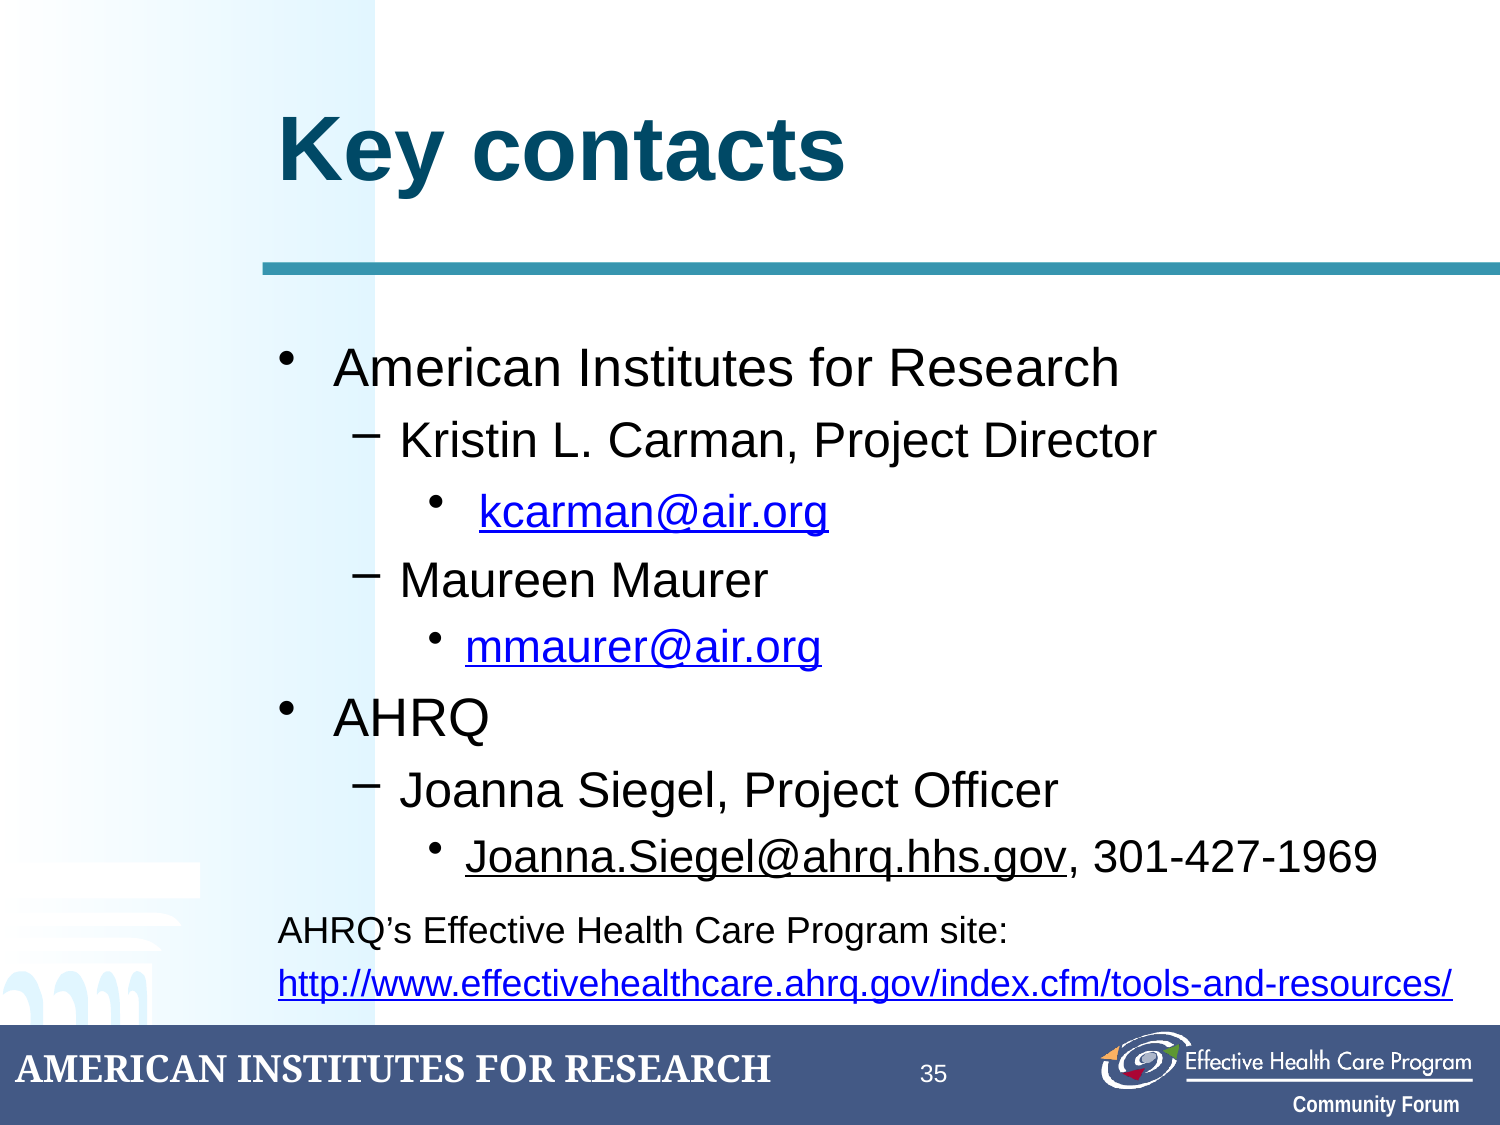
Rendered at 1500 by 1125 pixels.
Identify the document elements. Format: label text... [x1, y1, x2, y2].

picture [1100, 1038, 1473, 1089]
title Key contacts [262, 49, 1475, 238]
list American Institutes for Research Kristin L. Carman, Project Director kcarman@air.org403-5090 Maureen Maurer mmaurer@air.org AHRQ Joanna Siegel, Project Officer Joanna.Siegel@ahrq.hhs.gov, 301-427-1969 AHRQ’s Effective Health Care Program site: http://www.effectivehealthcare.ahrq.gov/index.cfm/tools-and-resources/ [262, 324, 1500, 1038]
